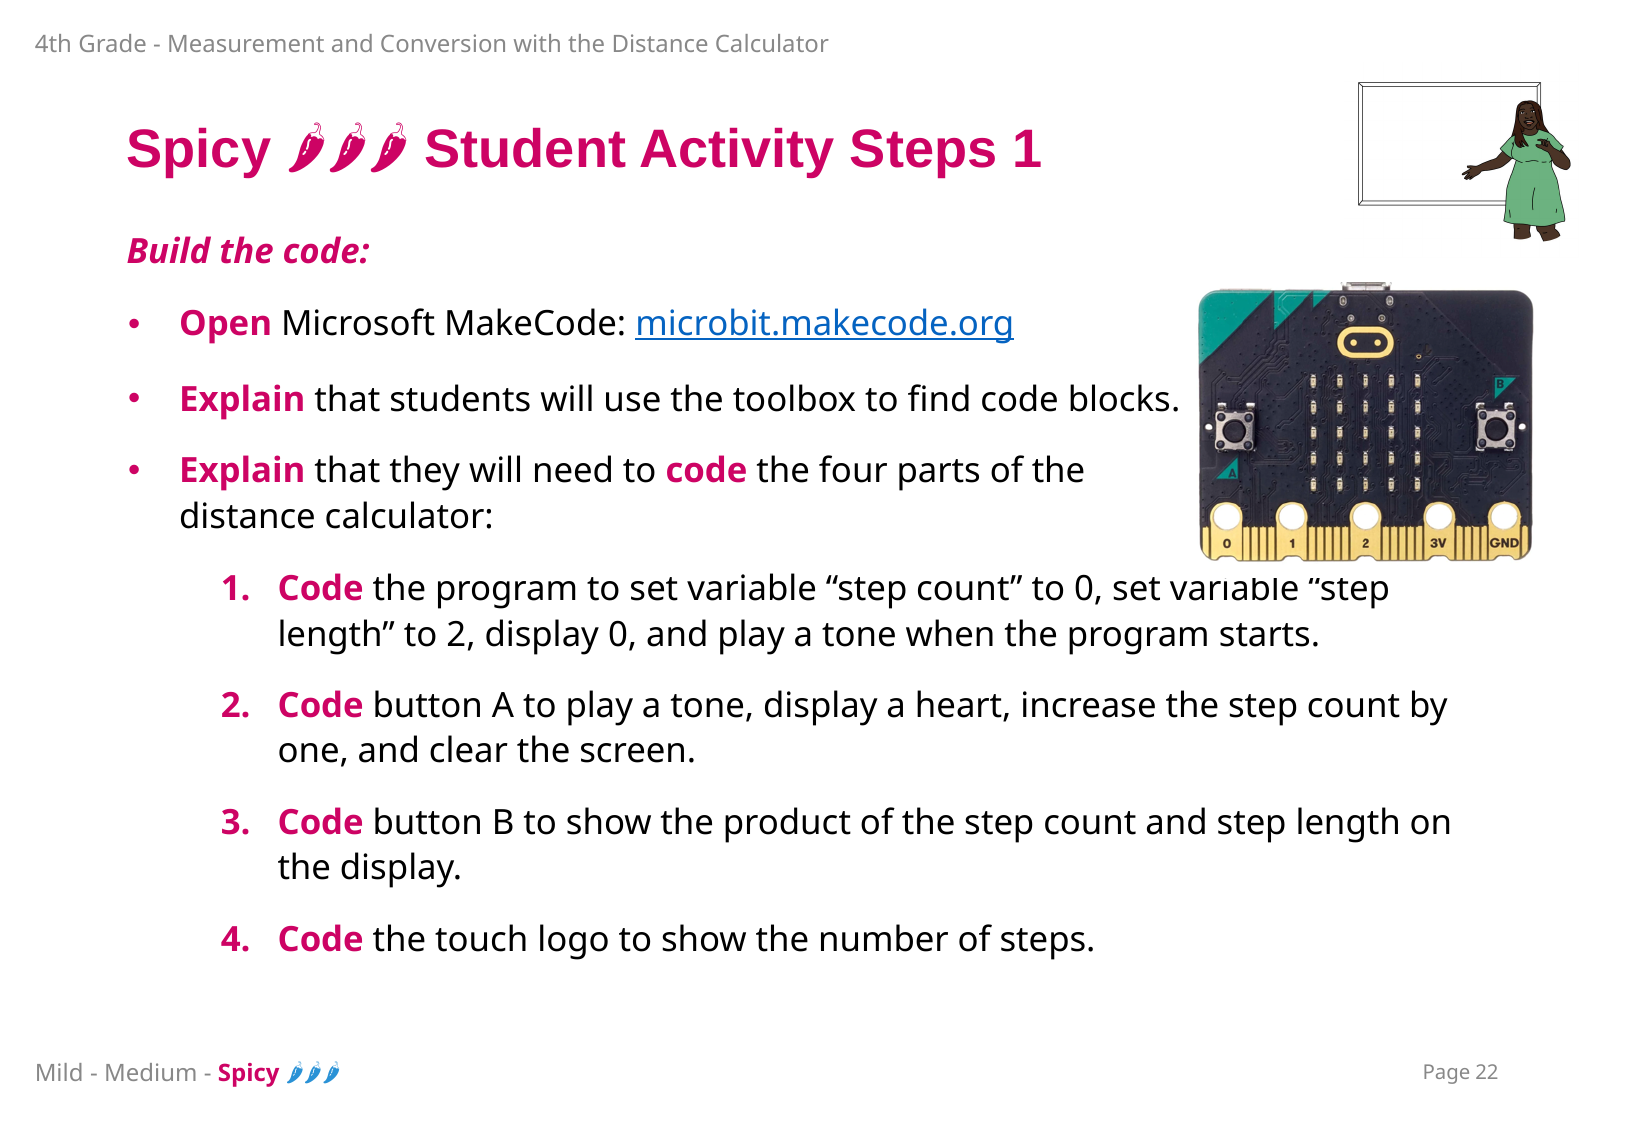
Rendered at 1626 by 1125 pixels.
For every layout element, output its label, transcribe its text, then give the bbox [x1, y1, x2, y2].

picture [1343, 62, 1579, 258]
list Build the code: Open Microsoft MakeCode: microbit.makecode.org Explain that students will use the toolbox to find code blocks. Explain that they will need to code the four parts of the distance calculator: Code the program to set variable “step count” to 0, set variable “step length” to 2, display 0, and play a tone when the program starts. Code button A to play a tone, display a heart, increase the step count by one, and clear the screen. Code button B to show the product of the step count and step length on the display. Code the touch logo to show the number of steps. [111, 216, 1514, 1013]
title Spicy 🌶️🌶️🌶️ Student Activity Steps 1 [111, 74, 1338, 216]
picture [1182, 281, 1549, 578]
text_box Mild - Medium - Spicy 🌶️🌶️🌶️ [19, 1042, 623, 1103]
slide_number Page 22 [1147, 1042, 1514, 1103]
